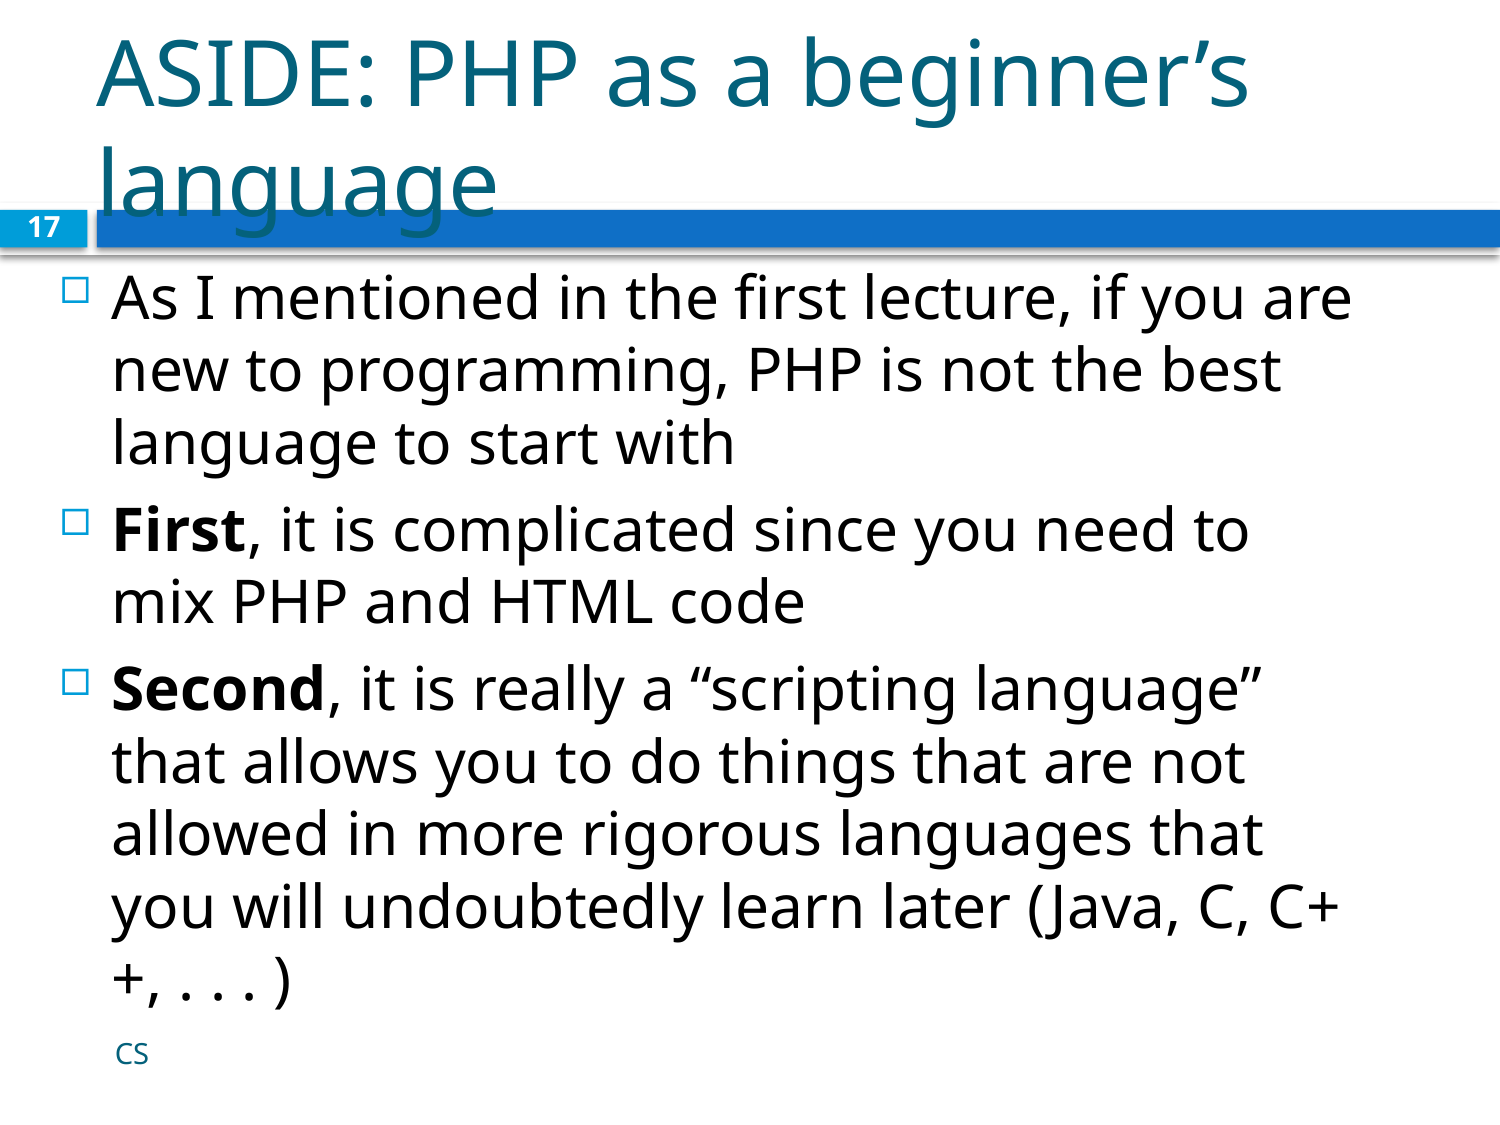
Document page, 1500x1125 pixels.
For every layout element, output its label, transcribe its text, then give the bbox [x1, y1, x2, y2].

list As I mentioned in the first lecture, if you are new to programming, PHP is not the best language to start with First, it is complicated since you need to mix PHP and HTML code Second, it is really a “scripting language” that allows you to do things that are not allowed in more rigorous languages that you will undoubtedly learn later (Java, C, C++, . . . ) [44, 251, 1383, 990]
footer CS [99, 1025, 990, 1085]
slide_number 17 [0, 208, 88, 249]
title ASIDE: PHP as a beginner’s language [80, 43, 1500, 207]
